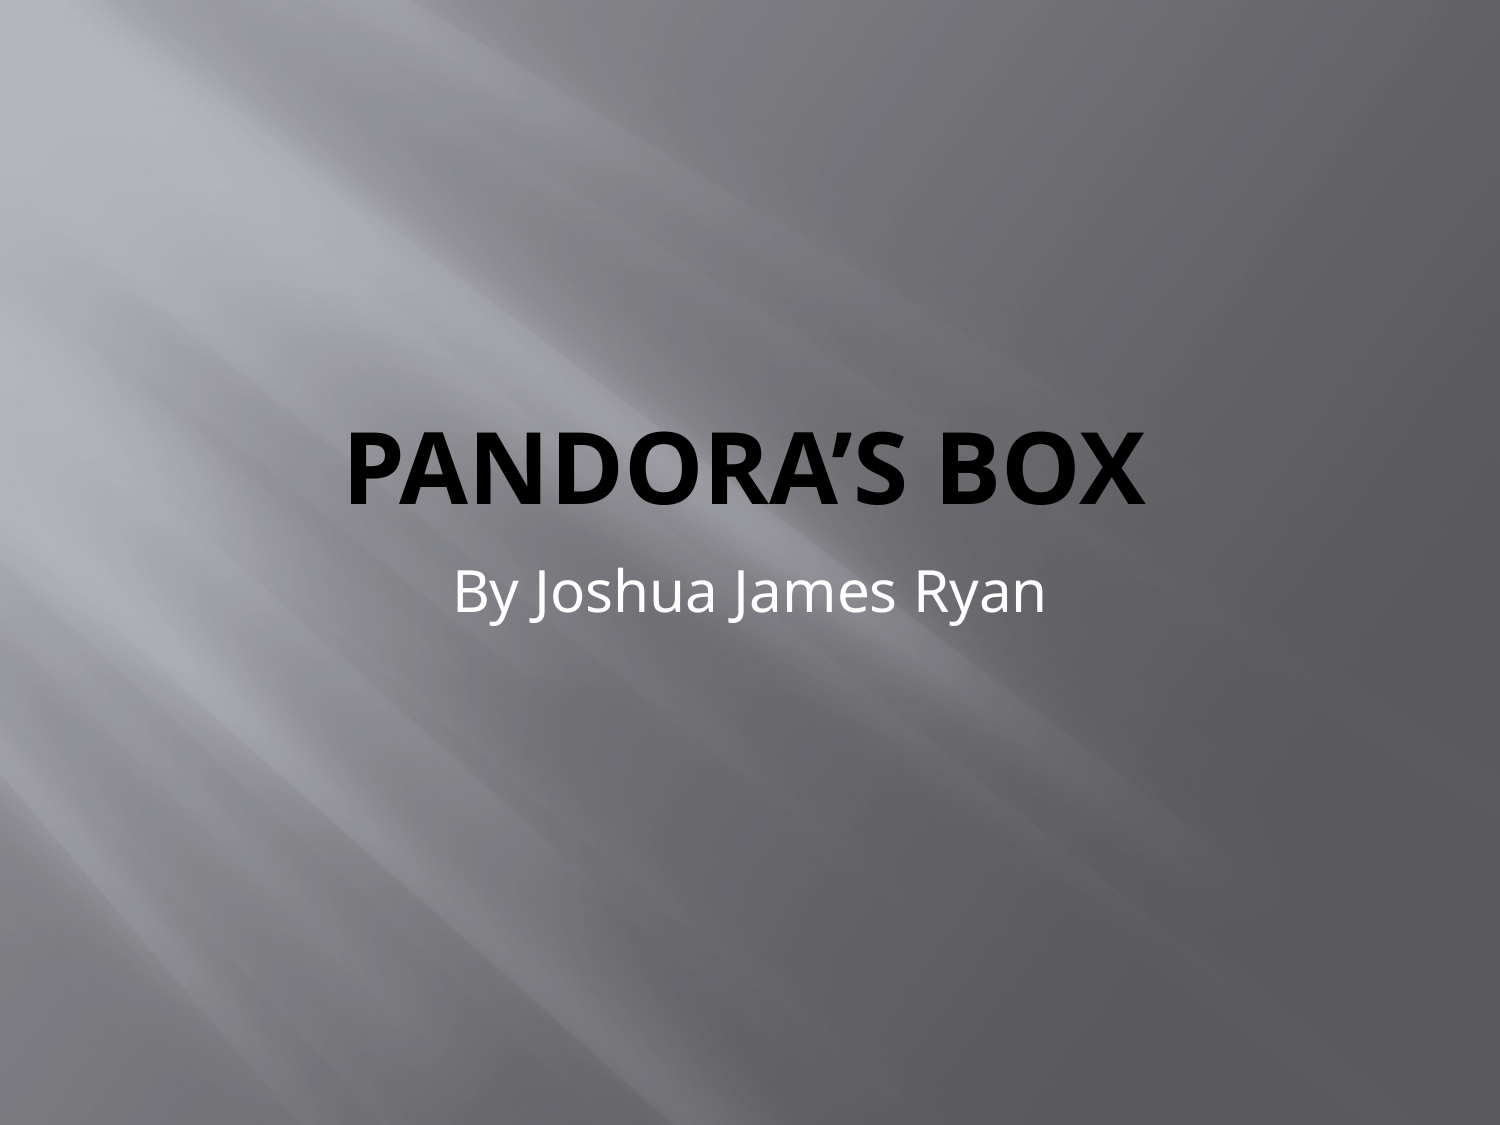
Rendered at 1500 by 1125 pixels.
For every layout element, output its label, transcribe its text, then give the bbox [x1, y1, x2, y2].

title Pandora’s Box [69, 224, 1420, 525]
subtitle By Joshua James Ryan [225, 546, 1275, 834]
